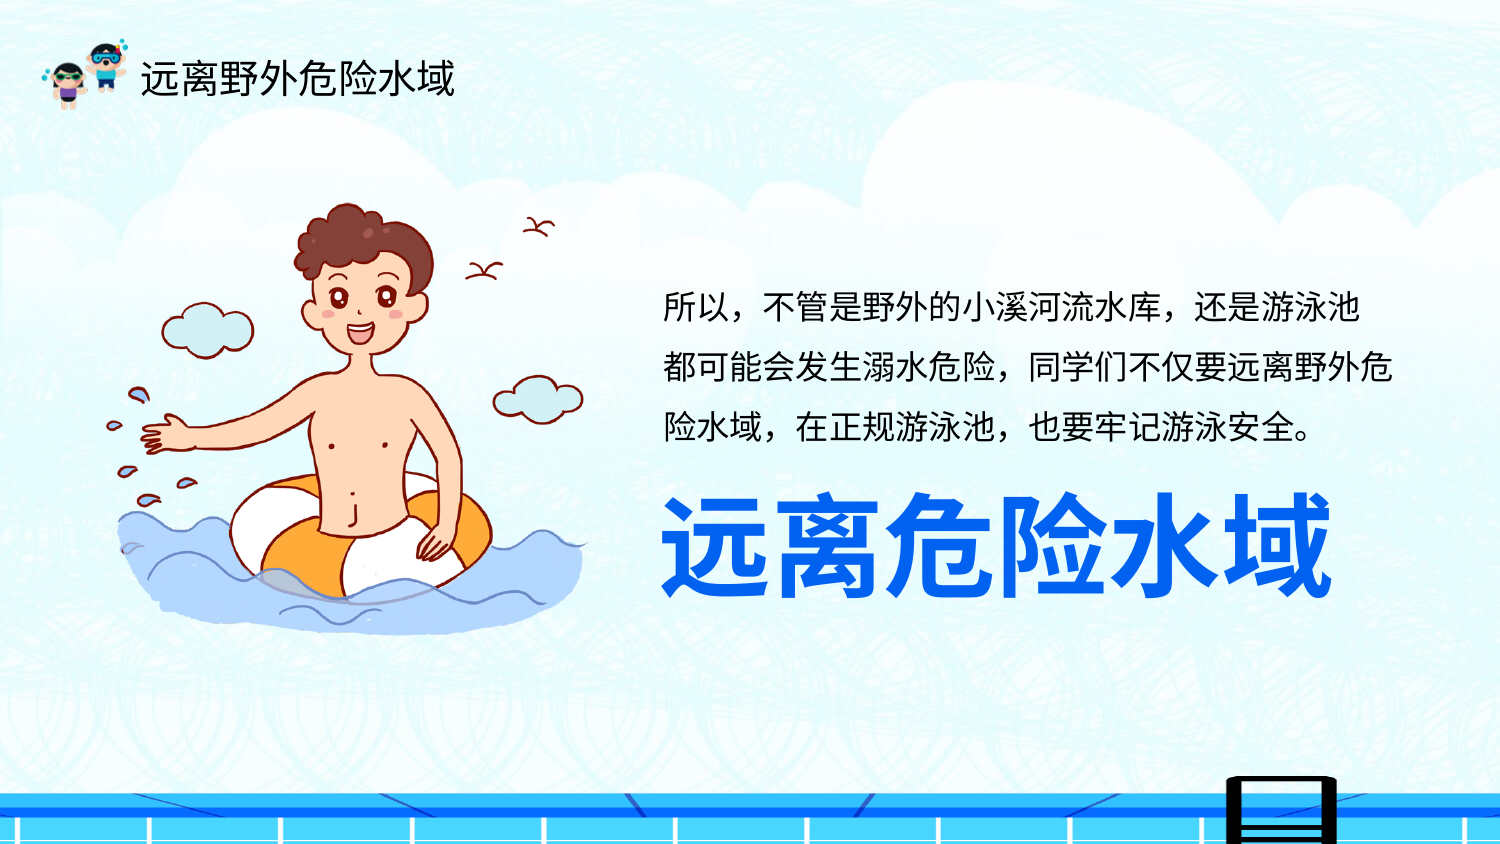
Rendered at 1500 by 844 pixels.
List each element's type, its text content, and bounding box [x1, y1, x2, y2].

picture [0, 0, 1500, 844]
text_box 远离危险水域 [618, 468, 1393, 535]
text_box 所以，不管是野外的小溪河流水库，还是游泳池 都可能会发生溺水危险，同学们不仅要远离野外危险水域，在正规游泳池，也要牢记游泳安全。 [648, 258, 1438, 454]
